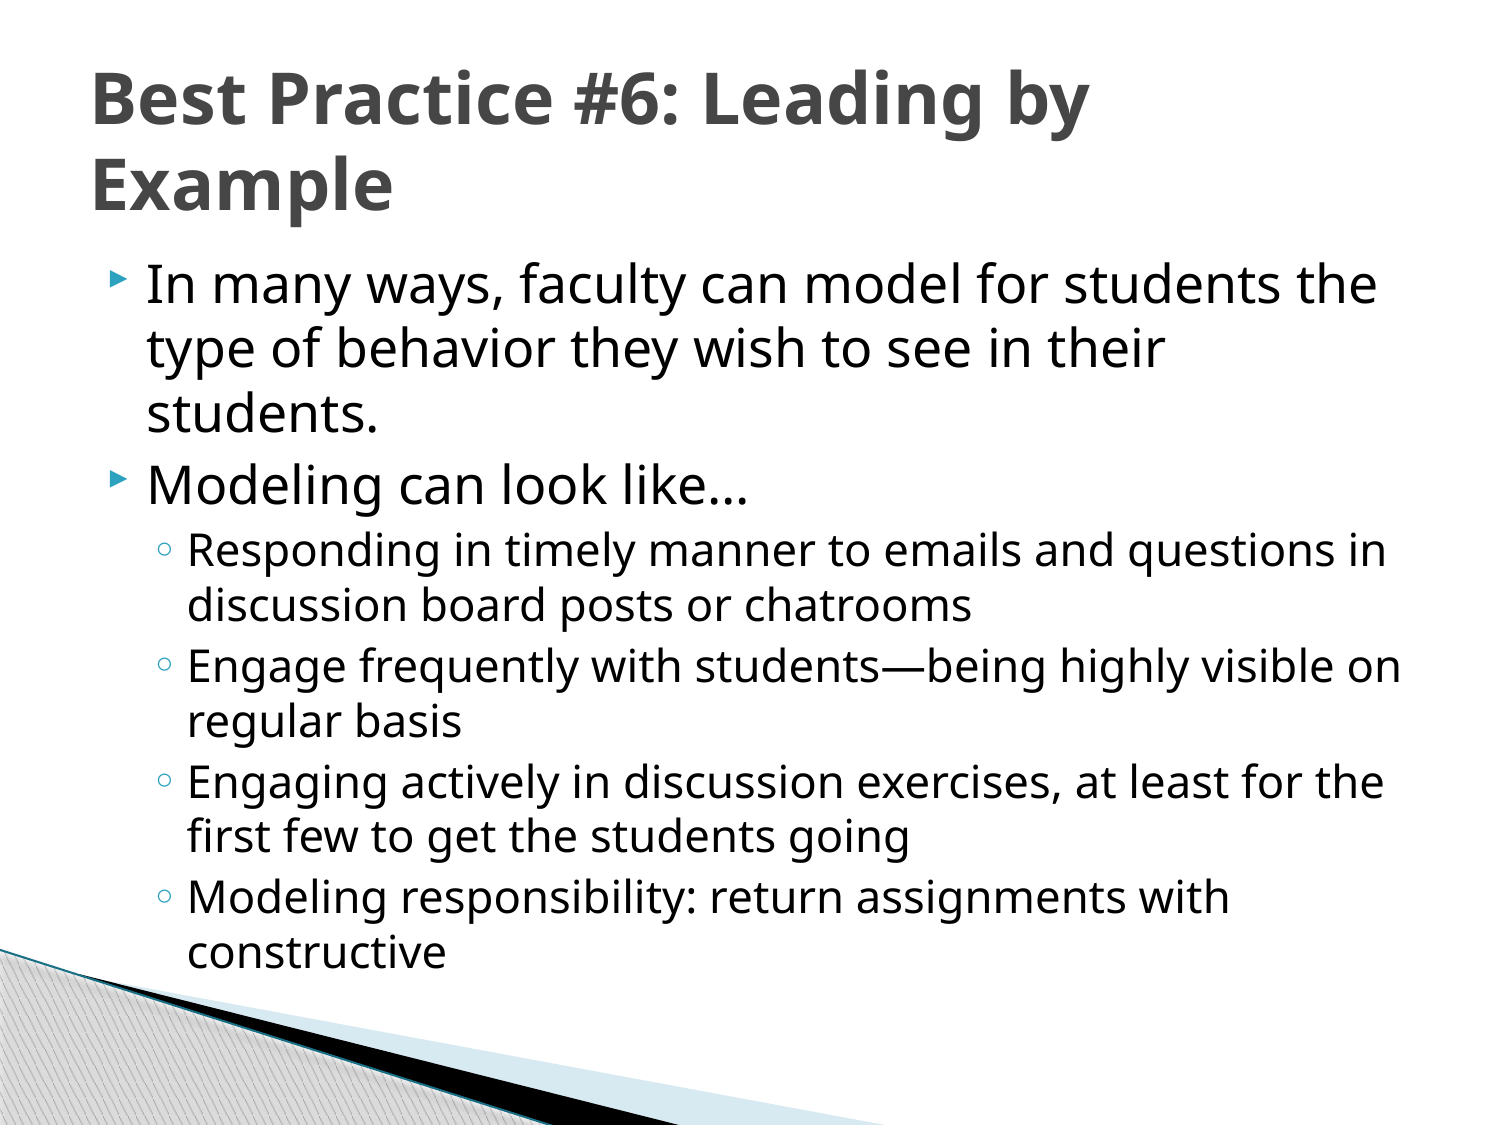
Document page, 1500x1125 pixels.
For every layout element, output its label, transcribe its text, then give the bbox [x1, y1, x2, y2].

list In many ways, faculty can model for students the type of behavior they wish to see in their students. Modeling can look like… Responding in timely manner to emails and questions in discussion board posts or chatrooms Engage frequently with students—being highly visible on regular basis Engaging actively in discussion exercises, at least for the first few to get the students going Modeling responsibility: return assignments with constructive [75, 243, 1425, 986]
title Best Practice #6: Leading by Example [75, 45, 1425, 233]
